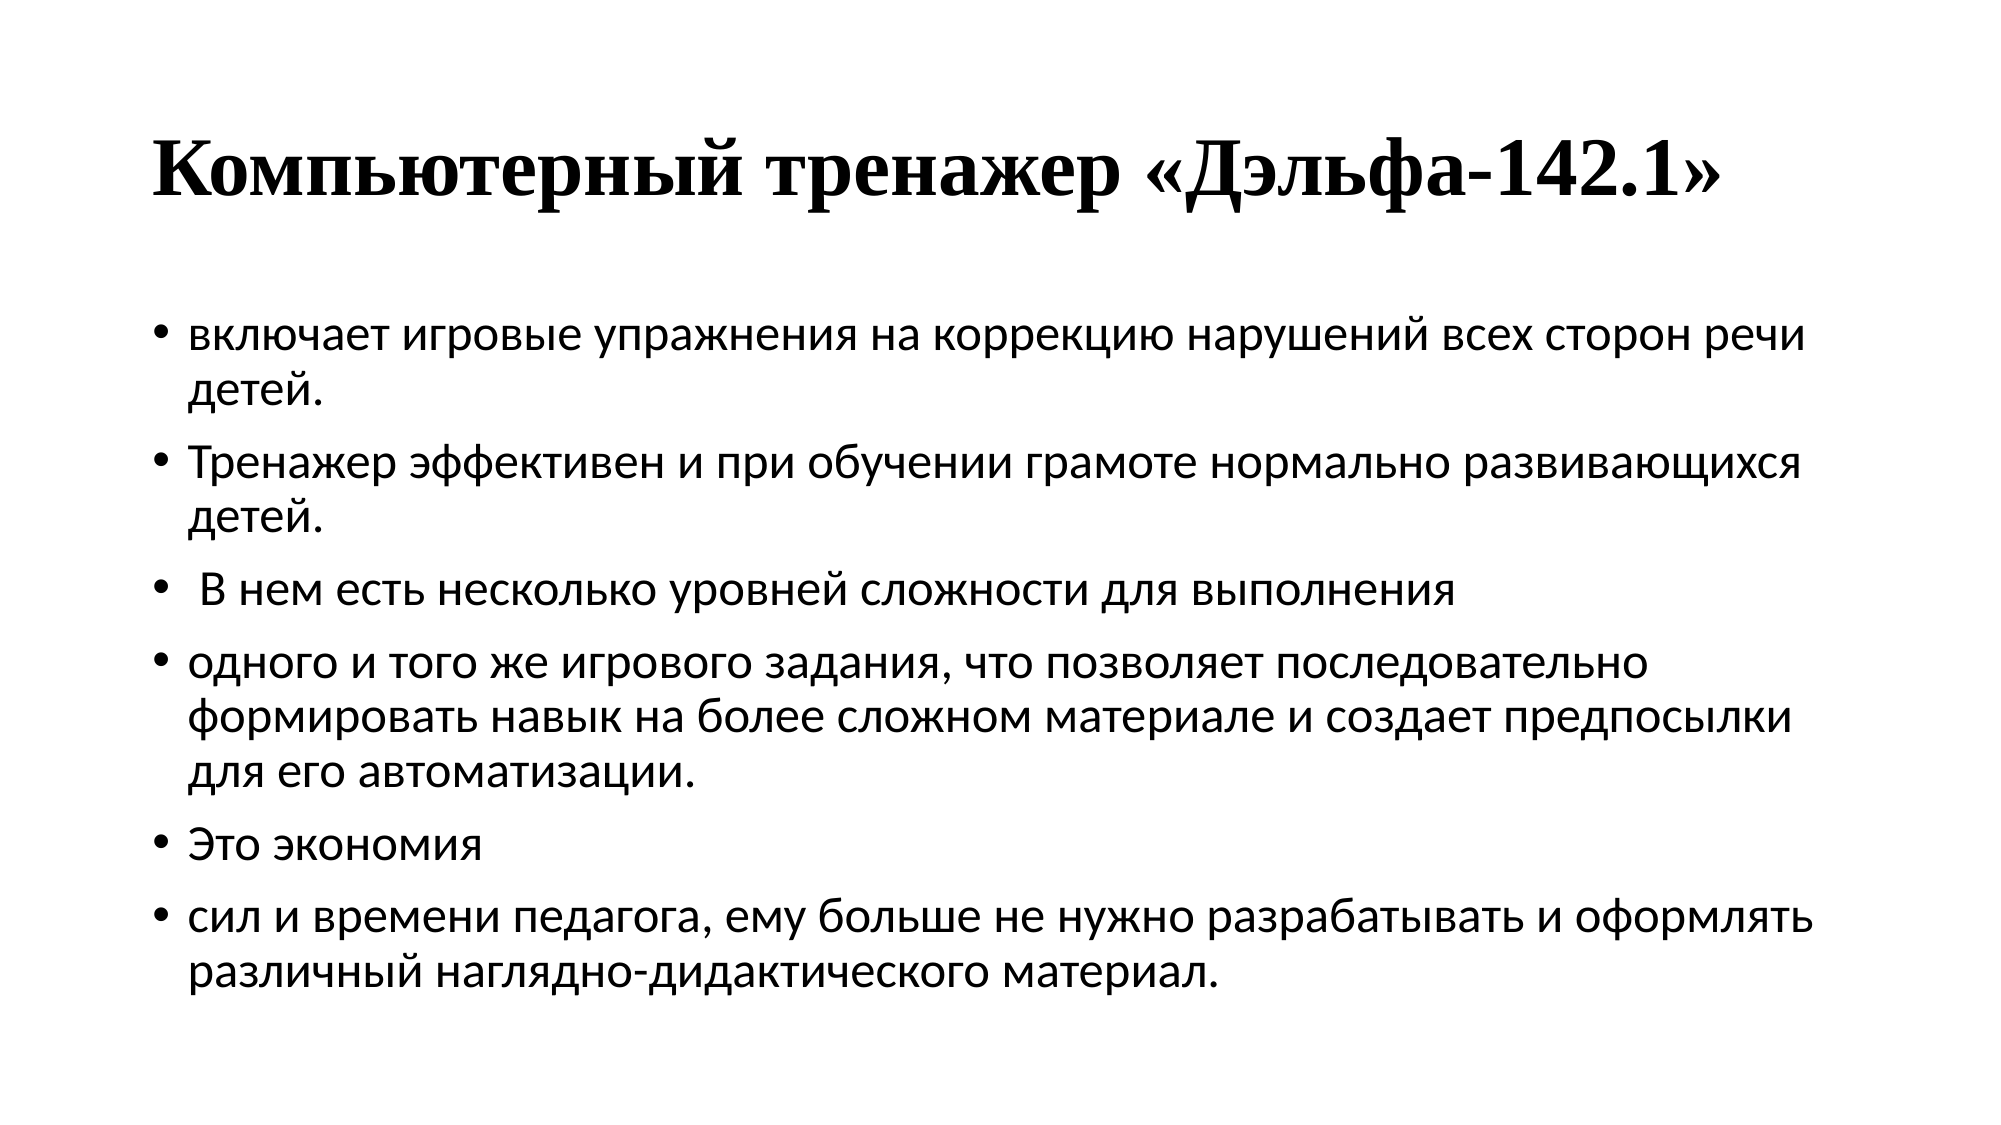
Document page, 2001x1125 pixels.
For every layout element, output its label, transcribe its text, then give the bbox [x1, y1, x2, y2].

list включает игровые упражнения на коррекцию нарушений всех сторон речи детей. Тренажер эффективен и при обучении грамоте нормально развивающихся детей. В нем есть несколько уровней сложности для выполнения одного и того же игрового задания, что позволяет последовательно формировать навык на более сложном материале и создает предпосылки для его автоматизации. Это экономия сил и времени педагога, ему больше не нужно разрабатывать и оформлять различный наглядно-дидактического материал. [137, 299, 1863, 1014]
title Компьютерный тренажер «Дэльфа-142.1» [137, 59, 1863, 278]
